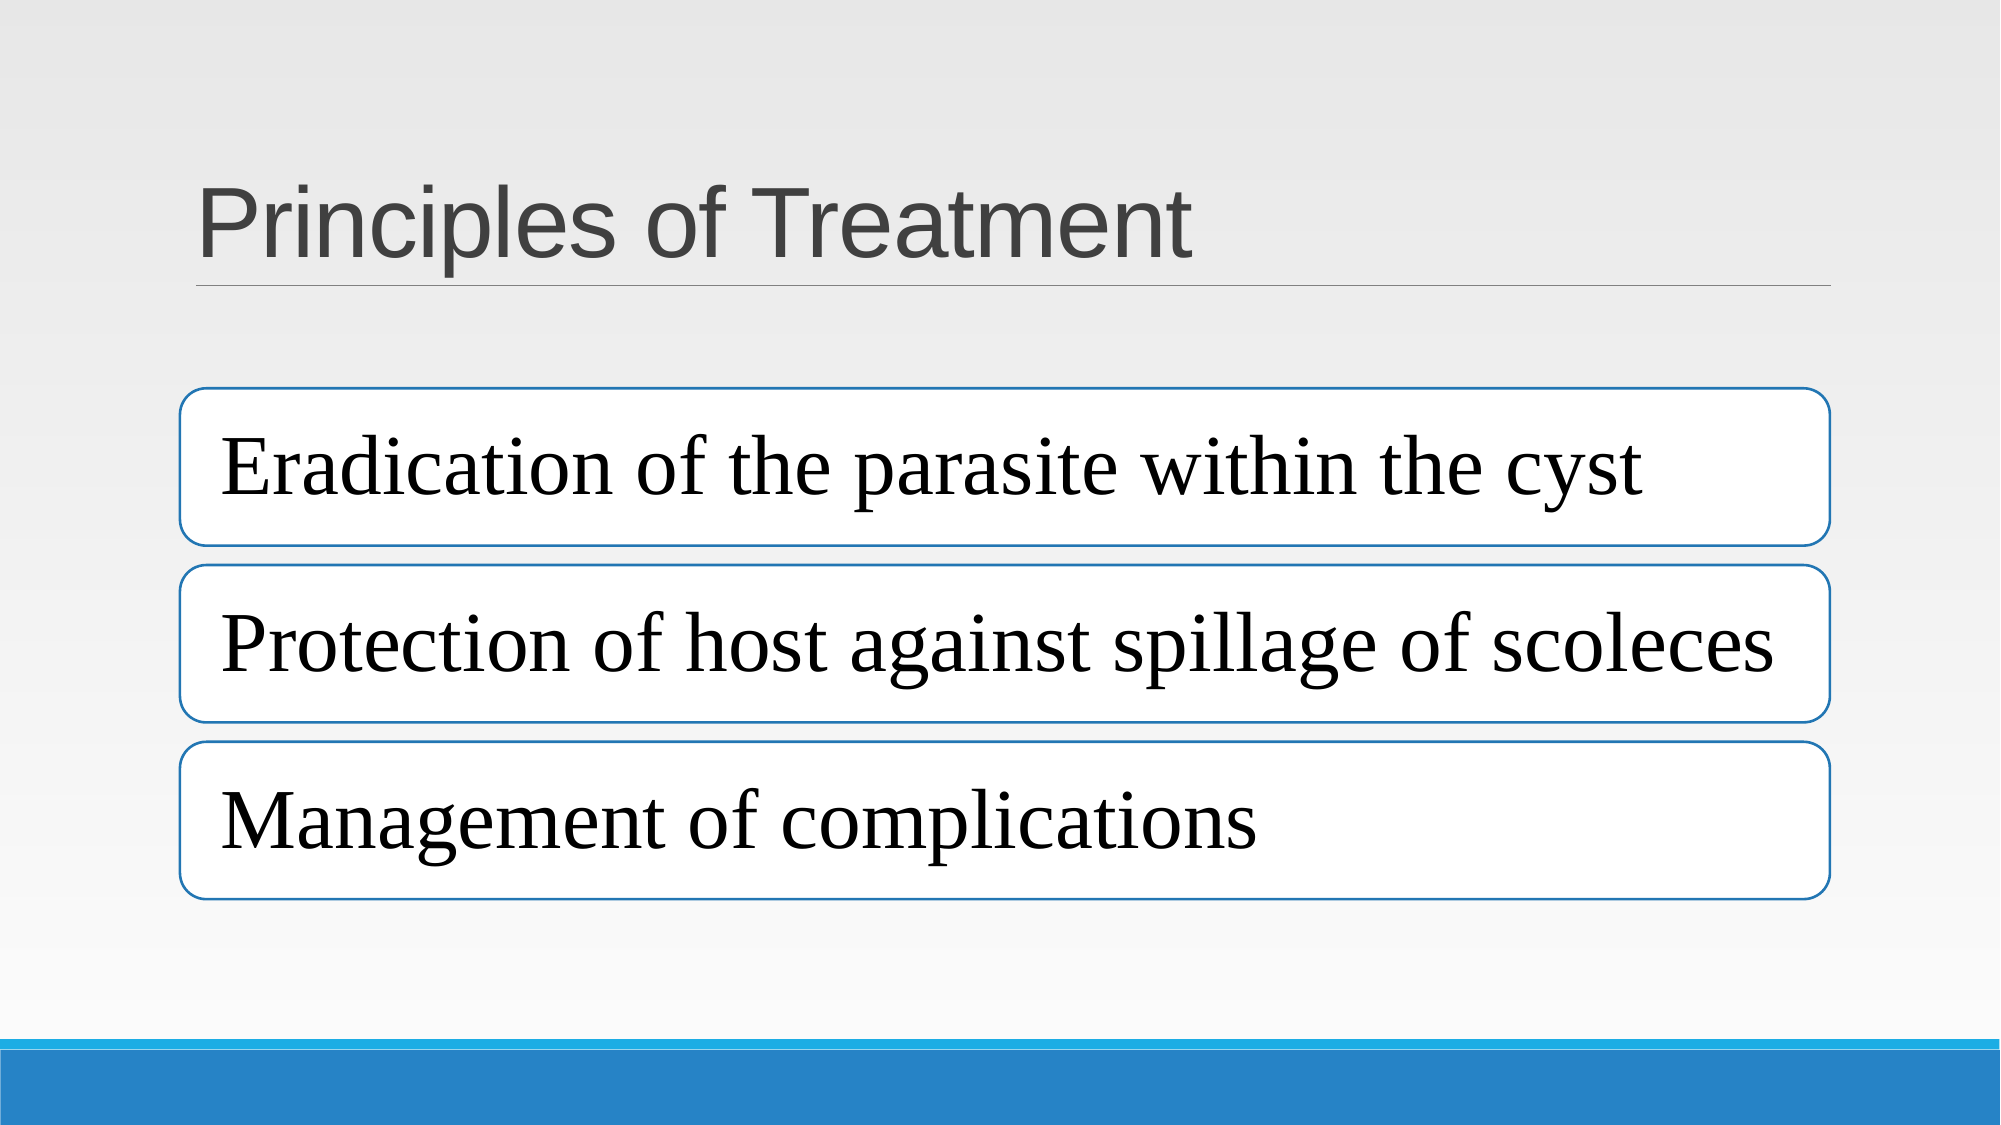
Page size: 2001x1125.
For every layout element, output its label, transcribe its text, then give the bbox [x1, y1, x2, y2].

title Principles of Treatment [180, 47, 1830, 285]
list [179, 324, 1831, 964]
